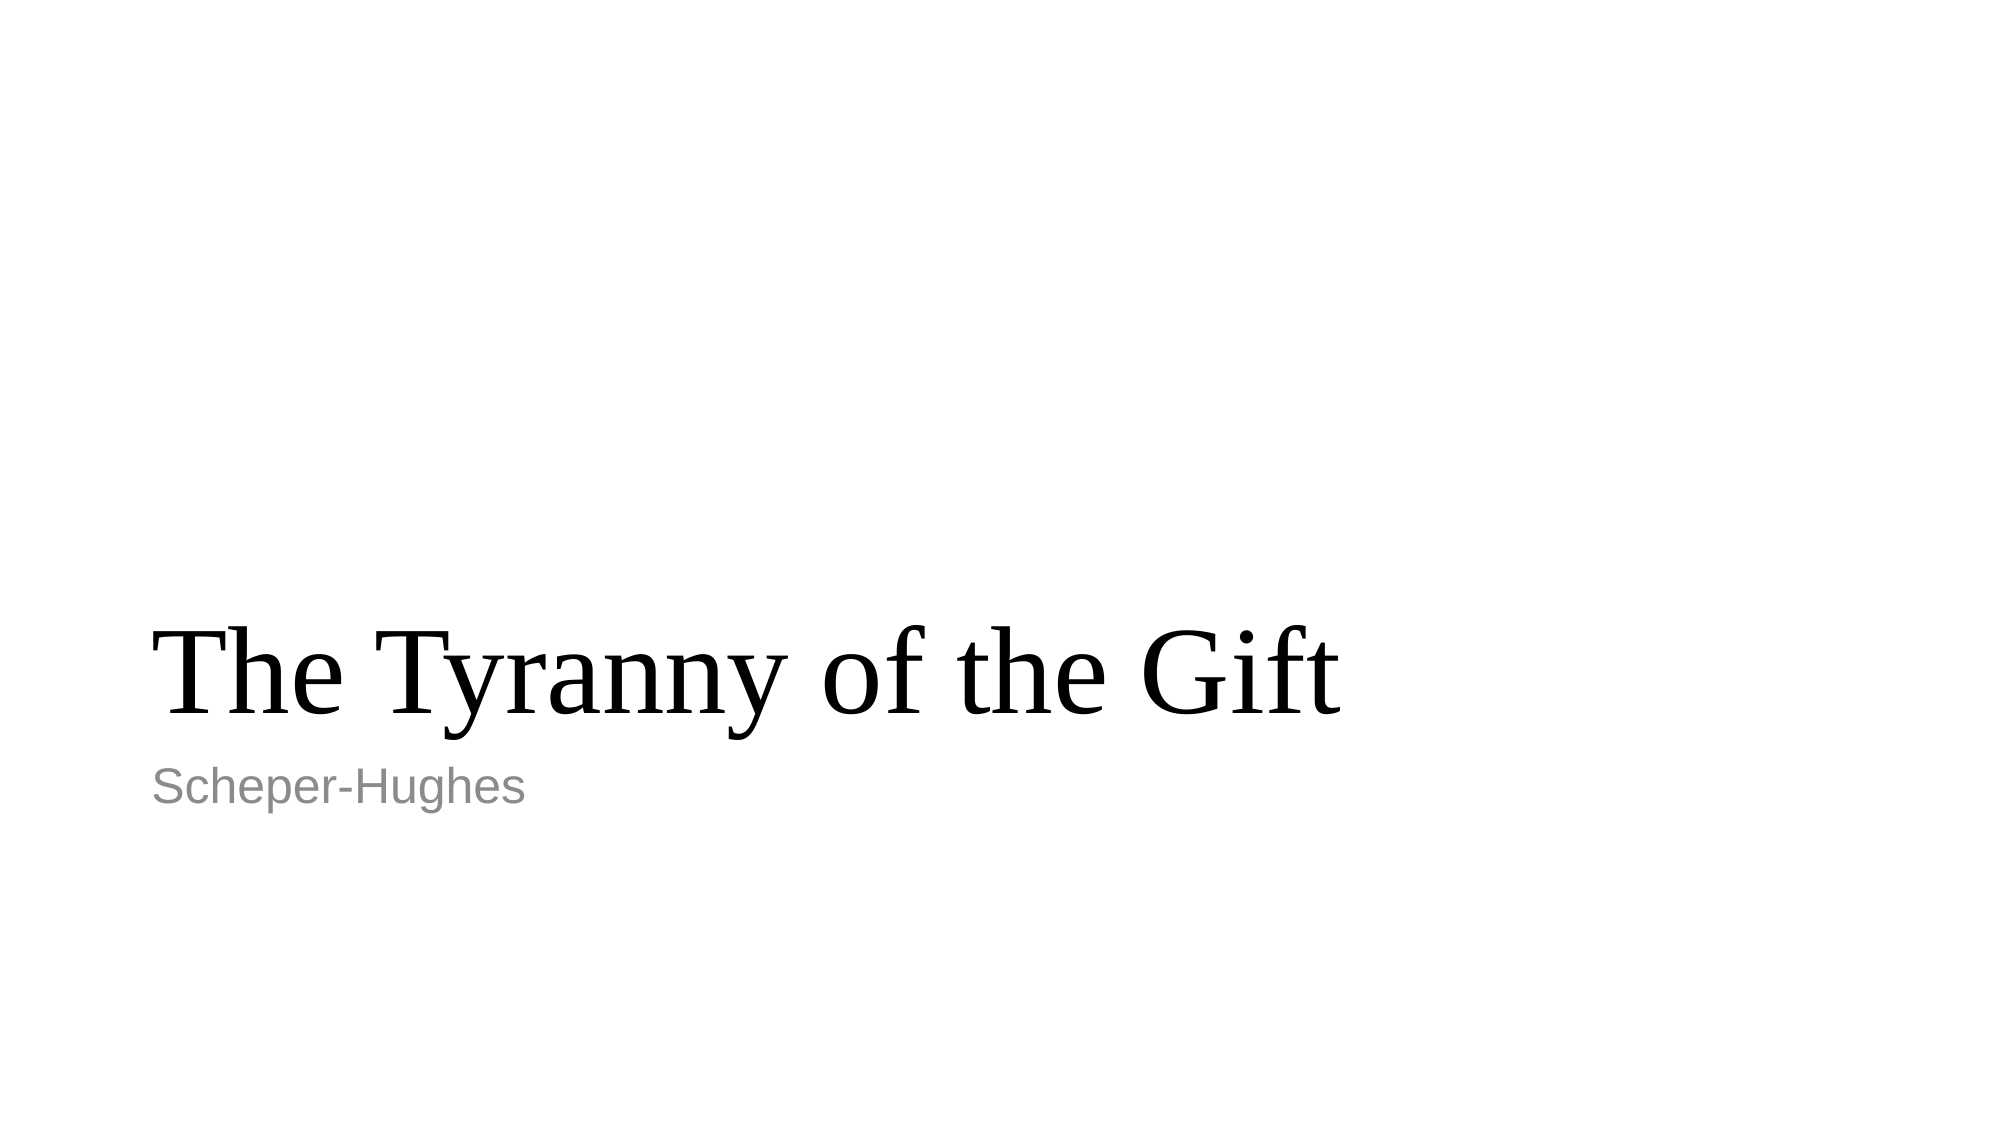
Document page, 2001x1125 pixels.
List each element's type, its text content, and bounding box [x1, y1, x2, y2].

title The Tyranny of the Gift [136, 280, 1862, 749]
list Scheper-Hughes [136, 752, 1862, 999]
